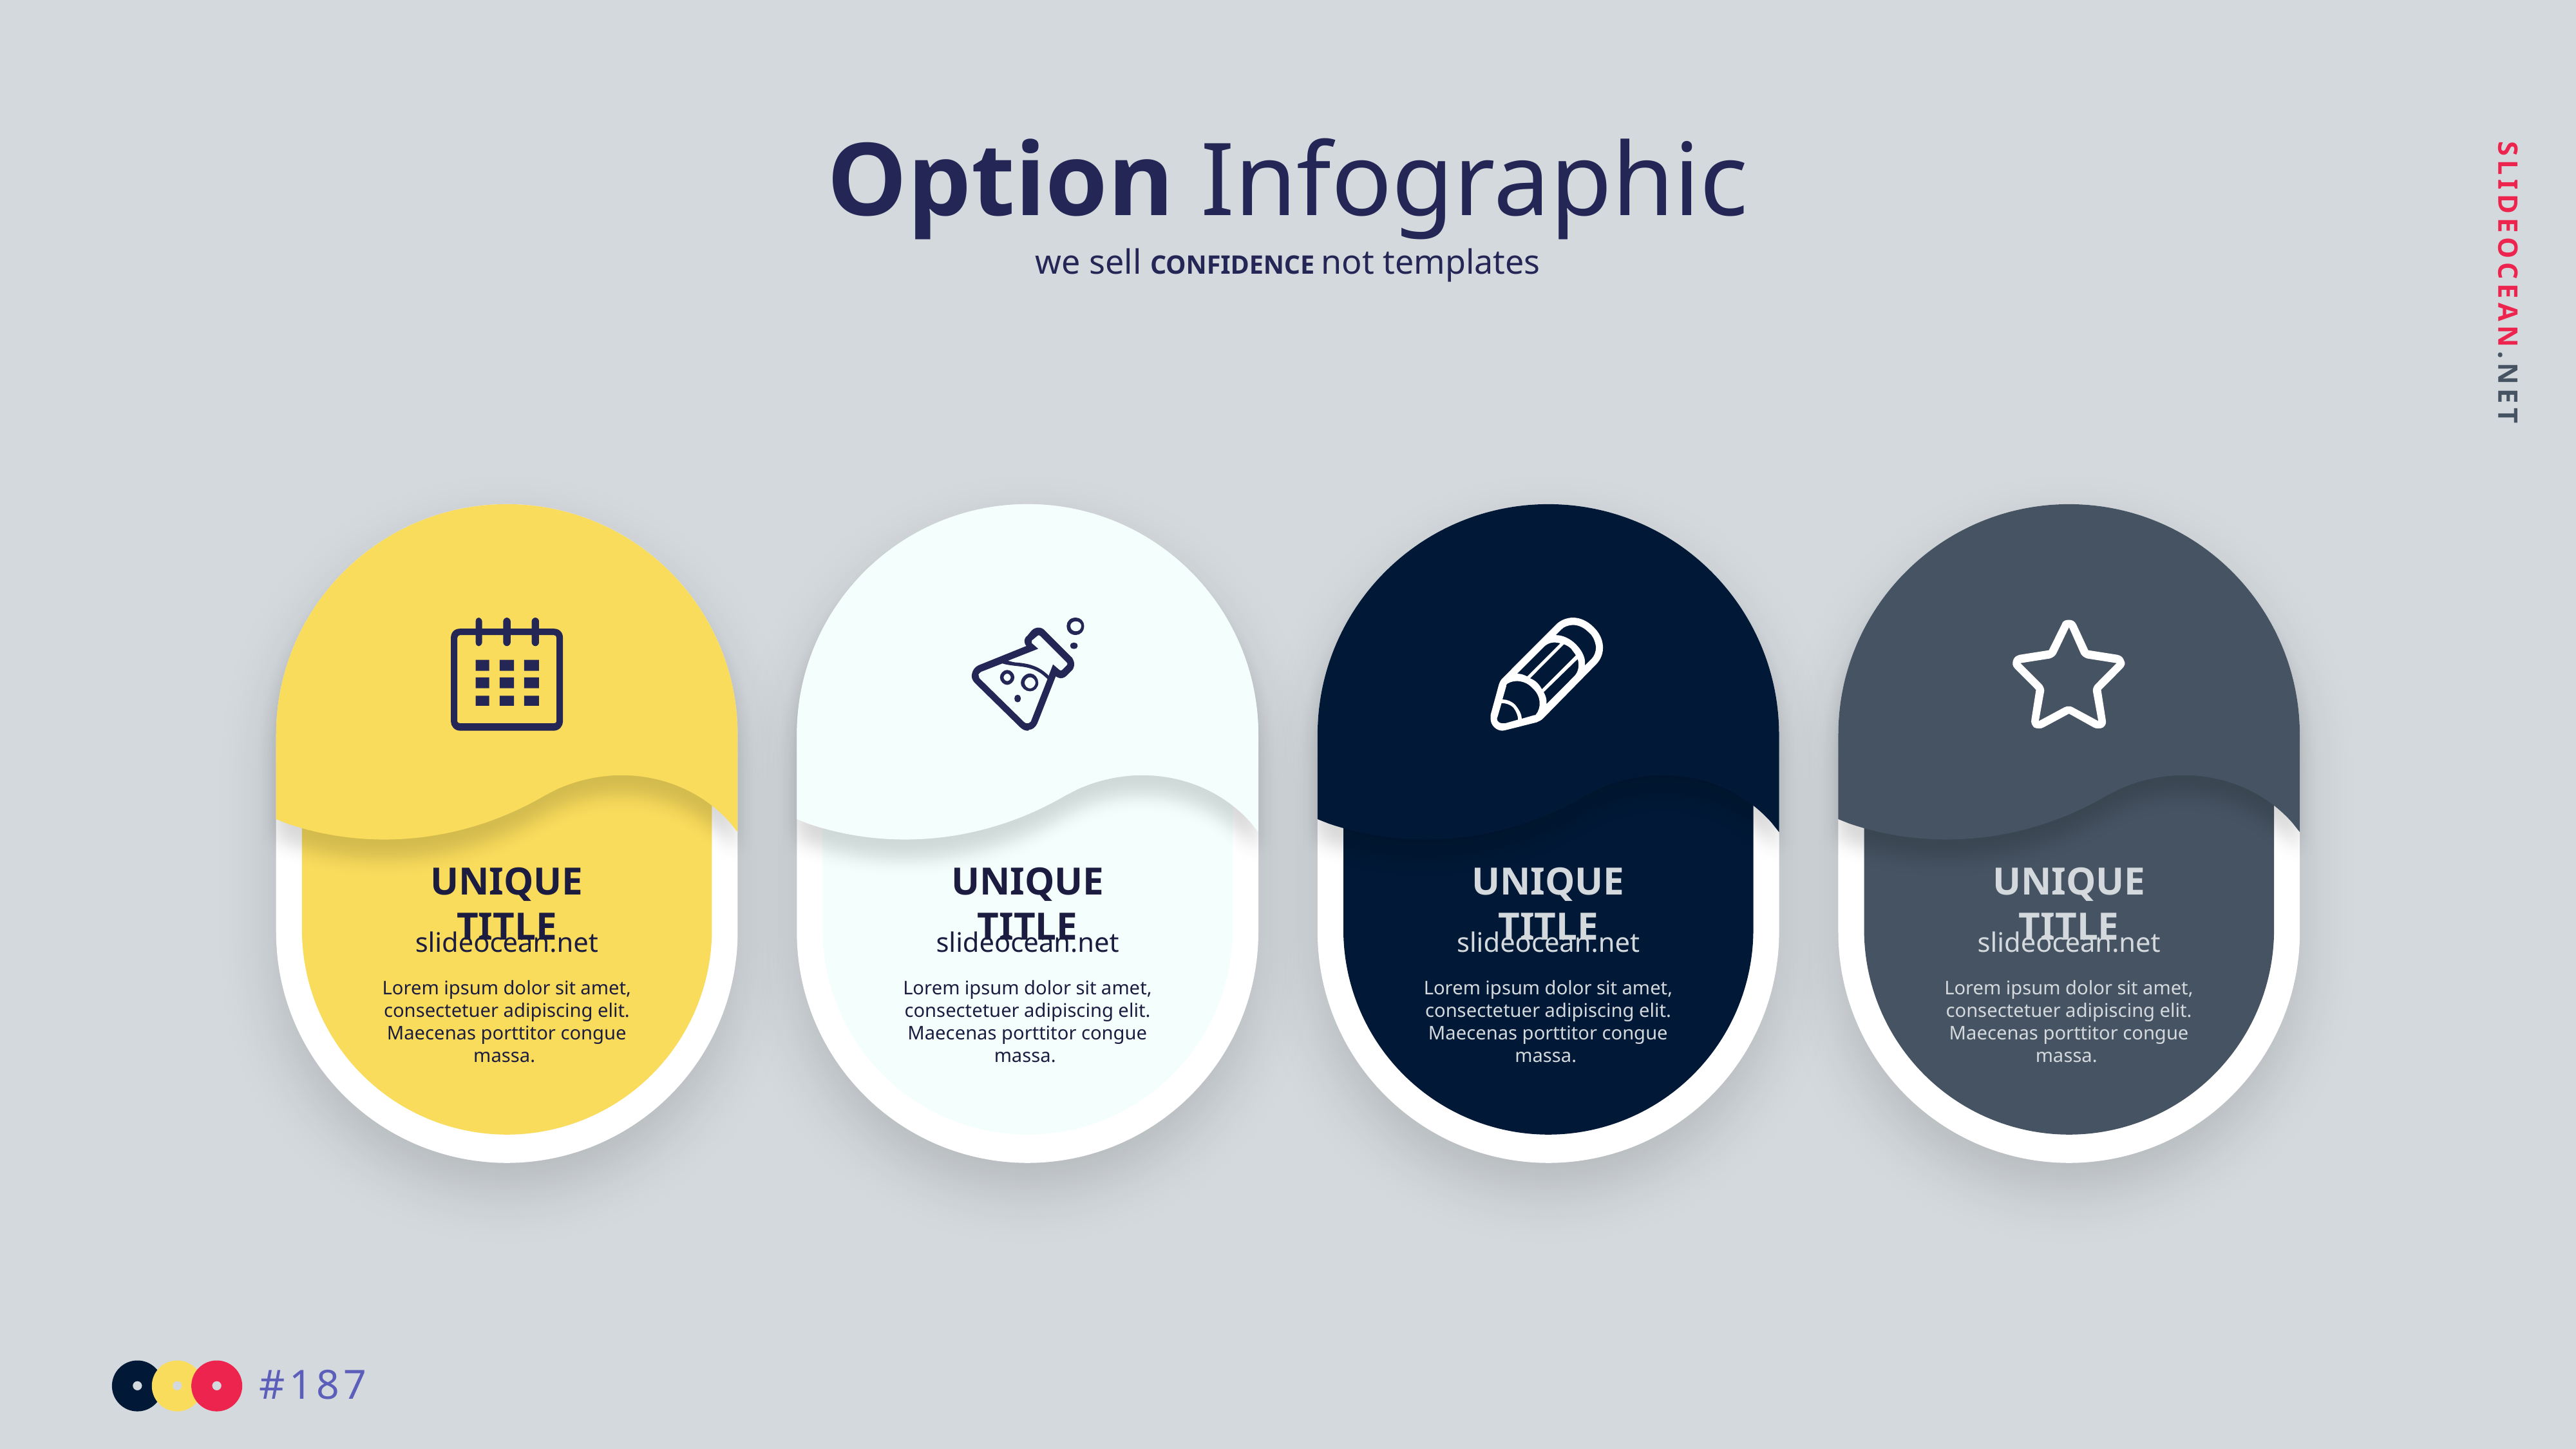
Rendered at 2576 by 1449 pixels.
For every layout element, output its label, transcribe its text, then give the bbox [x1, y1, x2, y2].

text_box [370, 874, 644, 1072]
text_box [1317, 504, 1780, 1164]
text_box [1411, 874, 1685, 1072]
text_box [796, 504, 1259, 1164]
text_box Option Infographic [818, 110, 1758, 241]
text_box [1837, 504, 2300, 1164]
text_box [1932, 874, 2206, 1072]
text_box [891, 874, 1164, 1072]
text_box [450, 617, 564, 732]
text_box we sell CONFIDENCE not templates [1026, 241, 1550, 285]
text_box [971, 617, 1084, 732]
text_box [276, 504, 738, 1164]
text_box #187 [259, 1359, 411, 1408]
